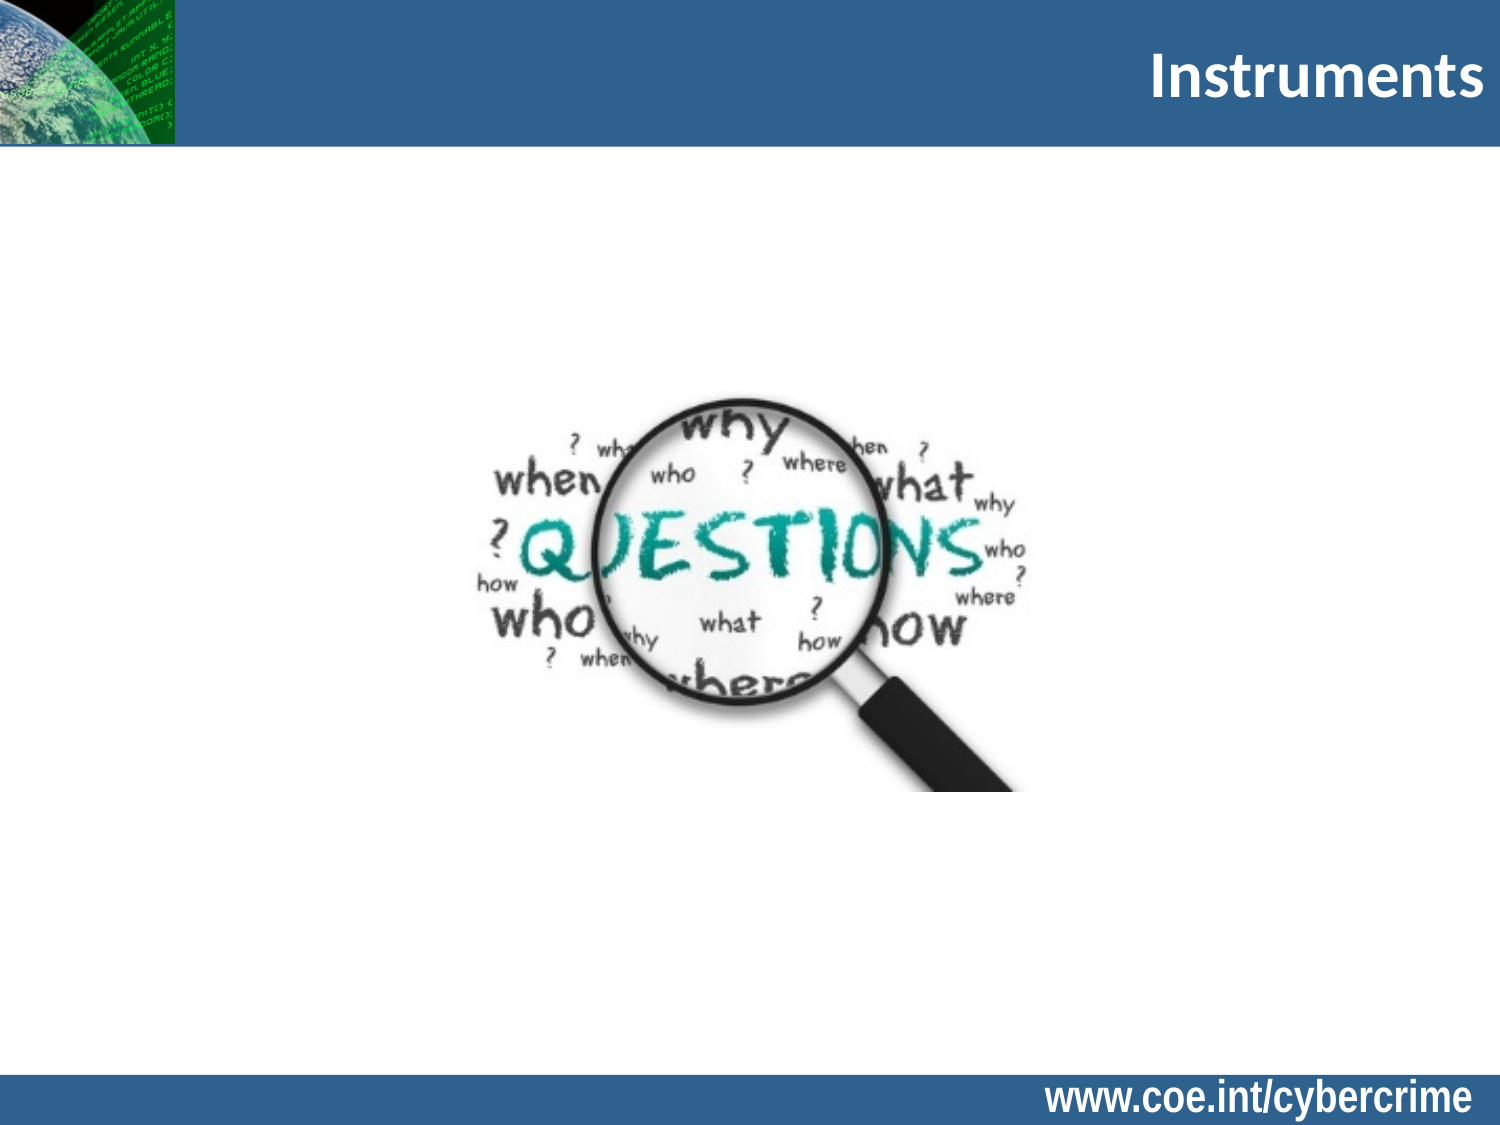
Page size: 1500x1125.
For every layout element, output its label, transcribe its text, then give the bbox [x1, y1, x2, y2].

picture [443, 332, 1057, 793]
text_box www.coe.int/cybercrime [1030, 1059, 1500, 1125]
picture [0, 0, 175, 144]
text_box [0, 1073, 1030, 1125]
text_box Instruments [177, 0, 1500, 149]
